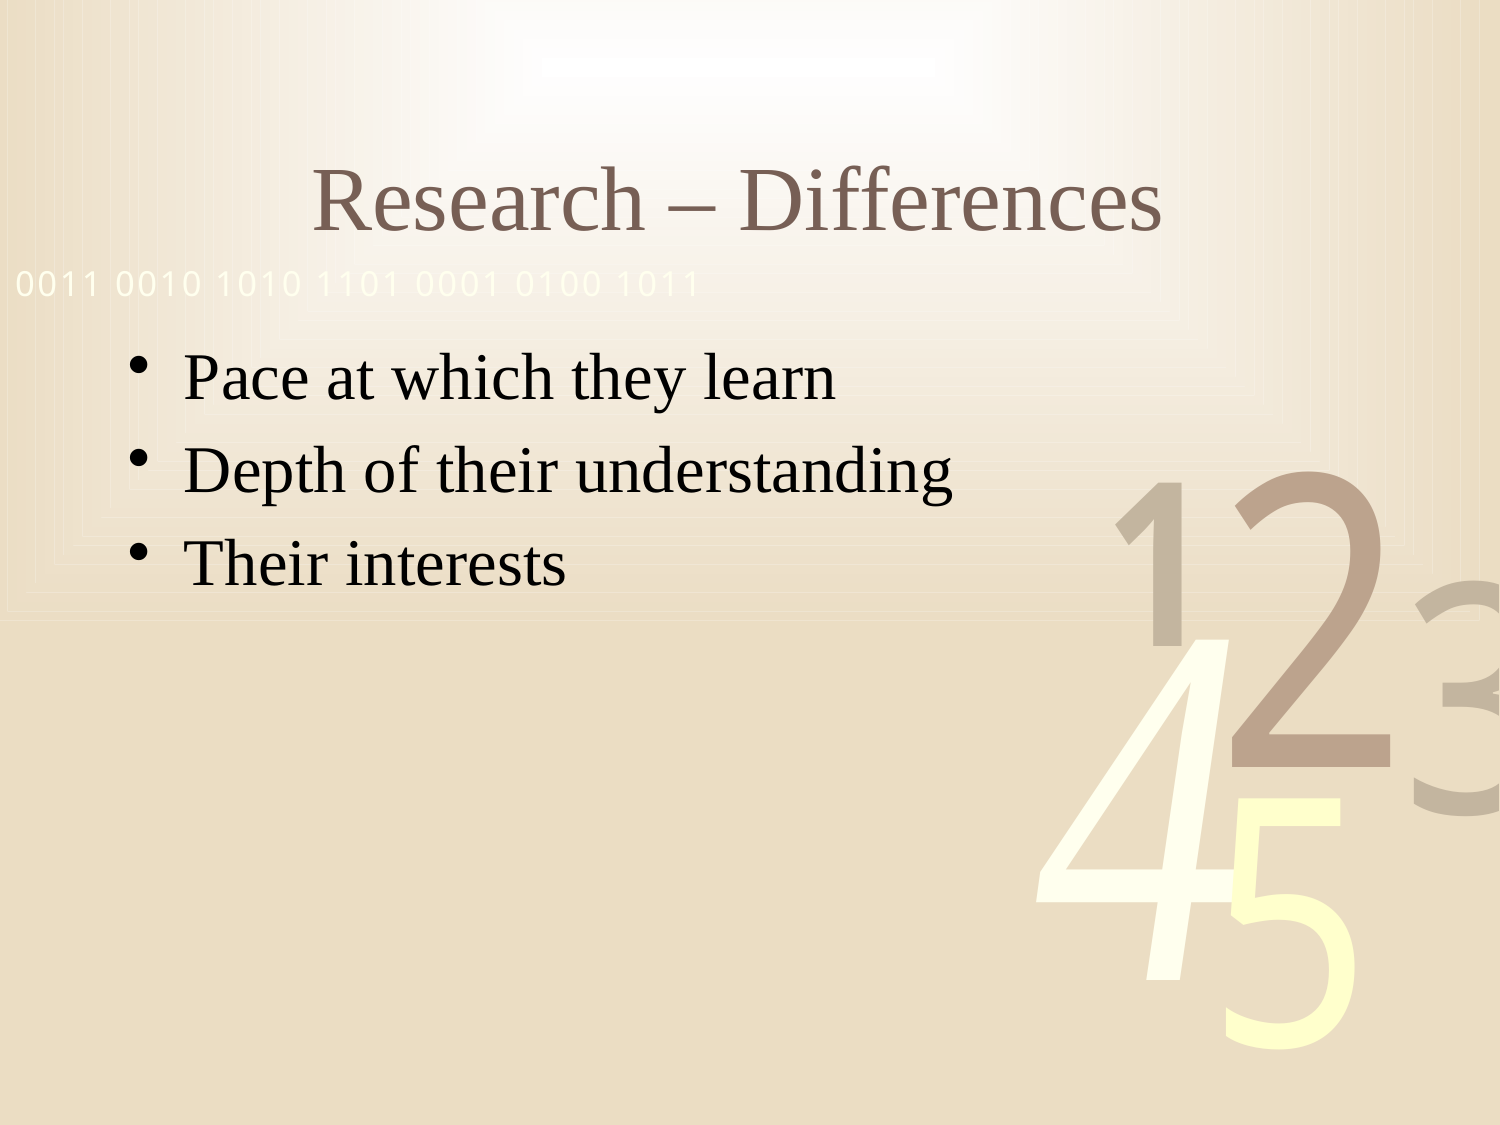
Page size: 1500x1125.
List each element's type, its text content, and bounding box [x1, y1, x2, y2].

title Research – Differences [112, 99, 1388, 288]
list Pace at which they learn Depth of their understanding Their interests [112, 324, 1388, 1001]
